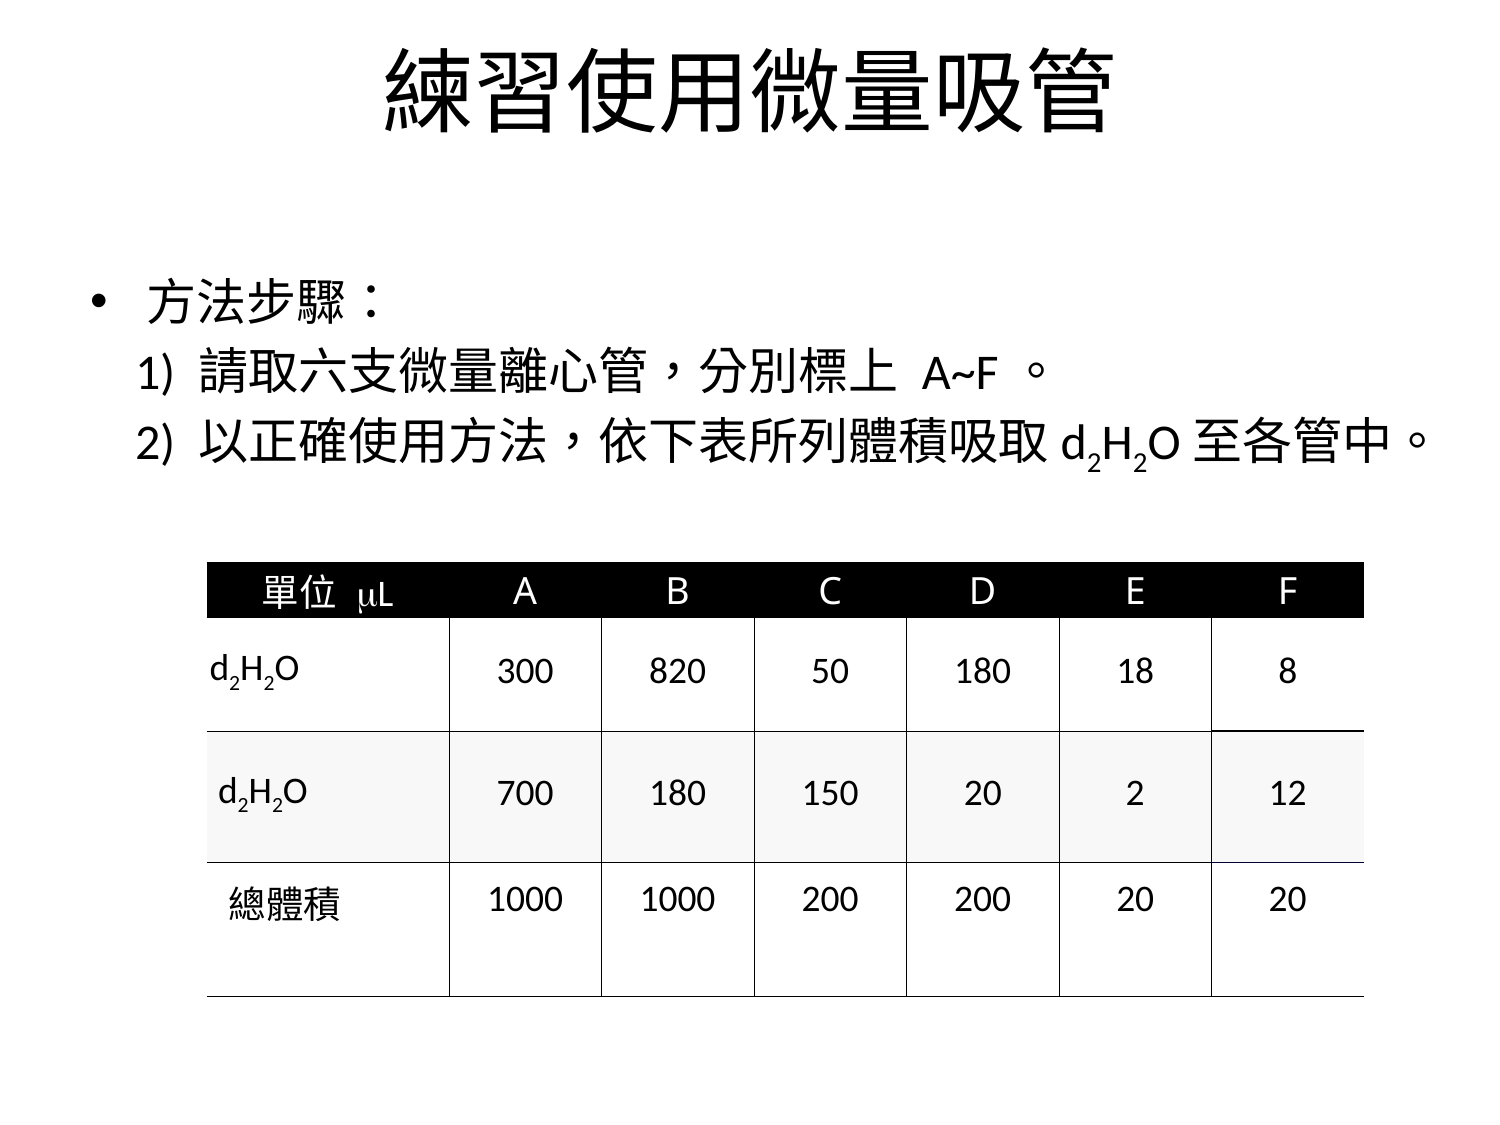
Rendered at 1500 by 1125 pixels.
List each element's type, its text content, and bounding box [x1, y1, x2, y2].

table_header C [755, 563, 906, 617]
table_cell 180 [907, 618, 1059, 731]
table_cell 1000 [602, 863, 754, 996]
table_cell 總體積 [207, 863, 449, 996]
table_cell 50 [755, 618, 906, 731]
table_cell 1000 [450, 863, 601, 996]
table_cell 300 [450, 618, 601, 731]
table_cell 2 [1060, 732, 1211, 862]
table_cell 20 [907, 732, 1059, 862]
table_header B [602, 563, 754, 617]
table_cell 200 [755, 863, 906, 996]
table_header D [907, 563, 1059, 617]
table_header 單位 mL [207, 563, 449, 617]
table_cell d2H2O [207, 732, 449, 862]
table_cell 20 [1212, 863, 1364, 996]
table_cell 8 [1212, 618, 1364, 730]
table_cell 180 [602, 732, 754, 862]
list 方法步驟： 1) 請取六支微量離心管，分別標上 A~F。 2) 以正確使用方法，依下表所列體積吸取d2H2O至各管中。 [75, 262, 1425, 1005]
table_header E [1060, 563, 1211, 617]
title 練習使用微量吸管 [75, 1, 1425, 183]
table_cell 12 [1212, 732, 1364, 862]
table_cell 200 [907, 863, 1059, 996]
table_cell 700 [450, 732, 601, 862]
table_cell 820 [602, 618, 754, 731]
table_cell 150 [755, 732, 906, 862]
table_header A [450, 563, 601, 617]
table_cell d2H2O [207, 618, 449, 731]
table_cell 20 [1060, 863, 1211, 996]
table_header F [1212, 563, 1364, 617]
table_cell 18 [1060, 618, 1211, 731]
